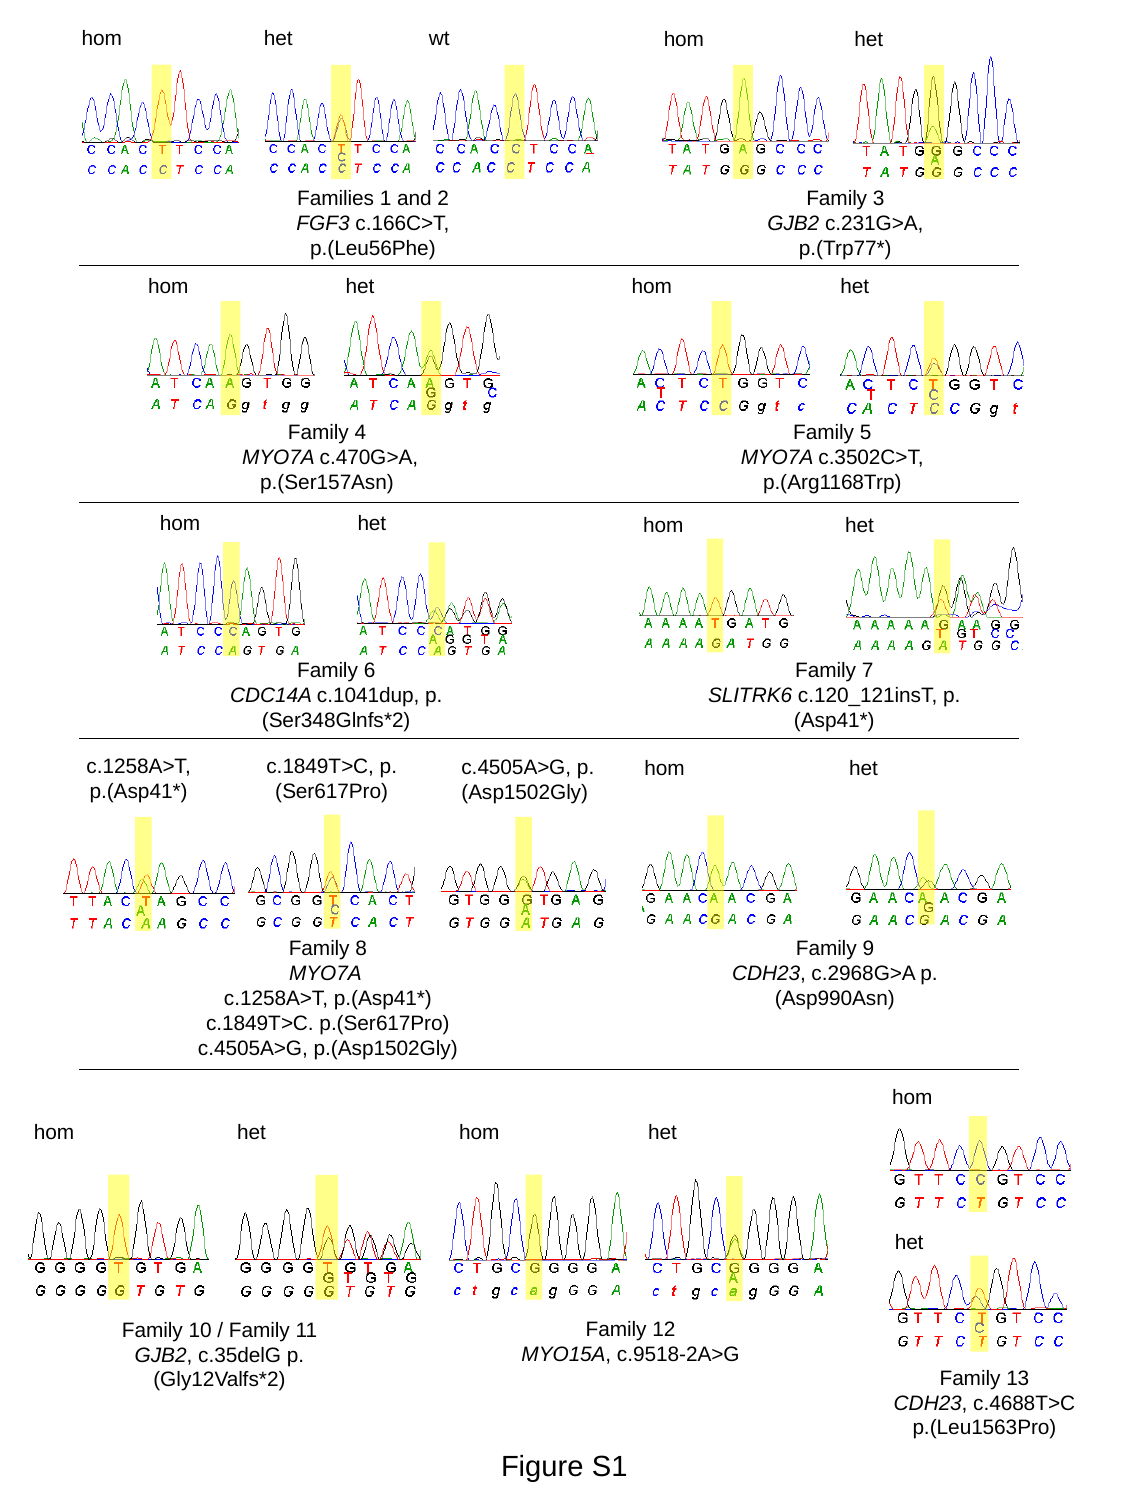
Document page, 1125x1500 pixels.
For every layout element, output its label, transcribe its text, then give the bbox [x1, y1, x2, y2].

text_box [133, 265, 523, 501]
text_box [616, 265, 1024, 503]
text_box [627, 503, 1023, 741]
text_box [62, 744, 642, 1070]
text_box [889, 1115, 1071, 1222]
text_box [444, 1110, 828, 1375]
text_box Family 13 CDH23, c.4688T>C p.(Leu1563Pro) [857, 1356, 1112, 1447]
text_box het [880, 1221, 952, 1261]
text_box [889, 1255, 1067, 1352]
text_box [66, 17, 599, 269]
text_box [18, 1110, 421, 1400]
text_box hom [877, 1078, 950, 1116]
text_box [648, 17, 1020, 264]
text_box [645, 748, 1011, 1019]
text_box Figure S1 [1, 1439, 1125, 1490]
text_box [144, 511, 512, 741]
